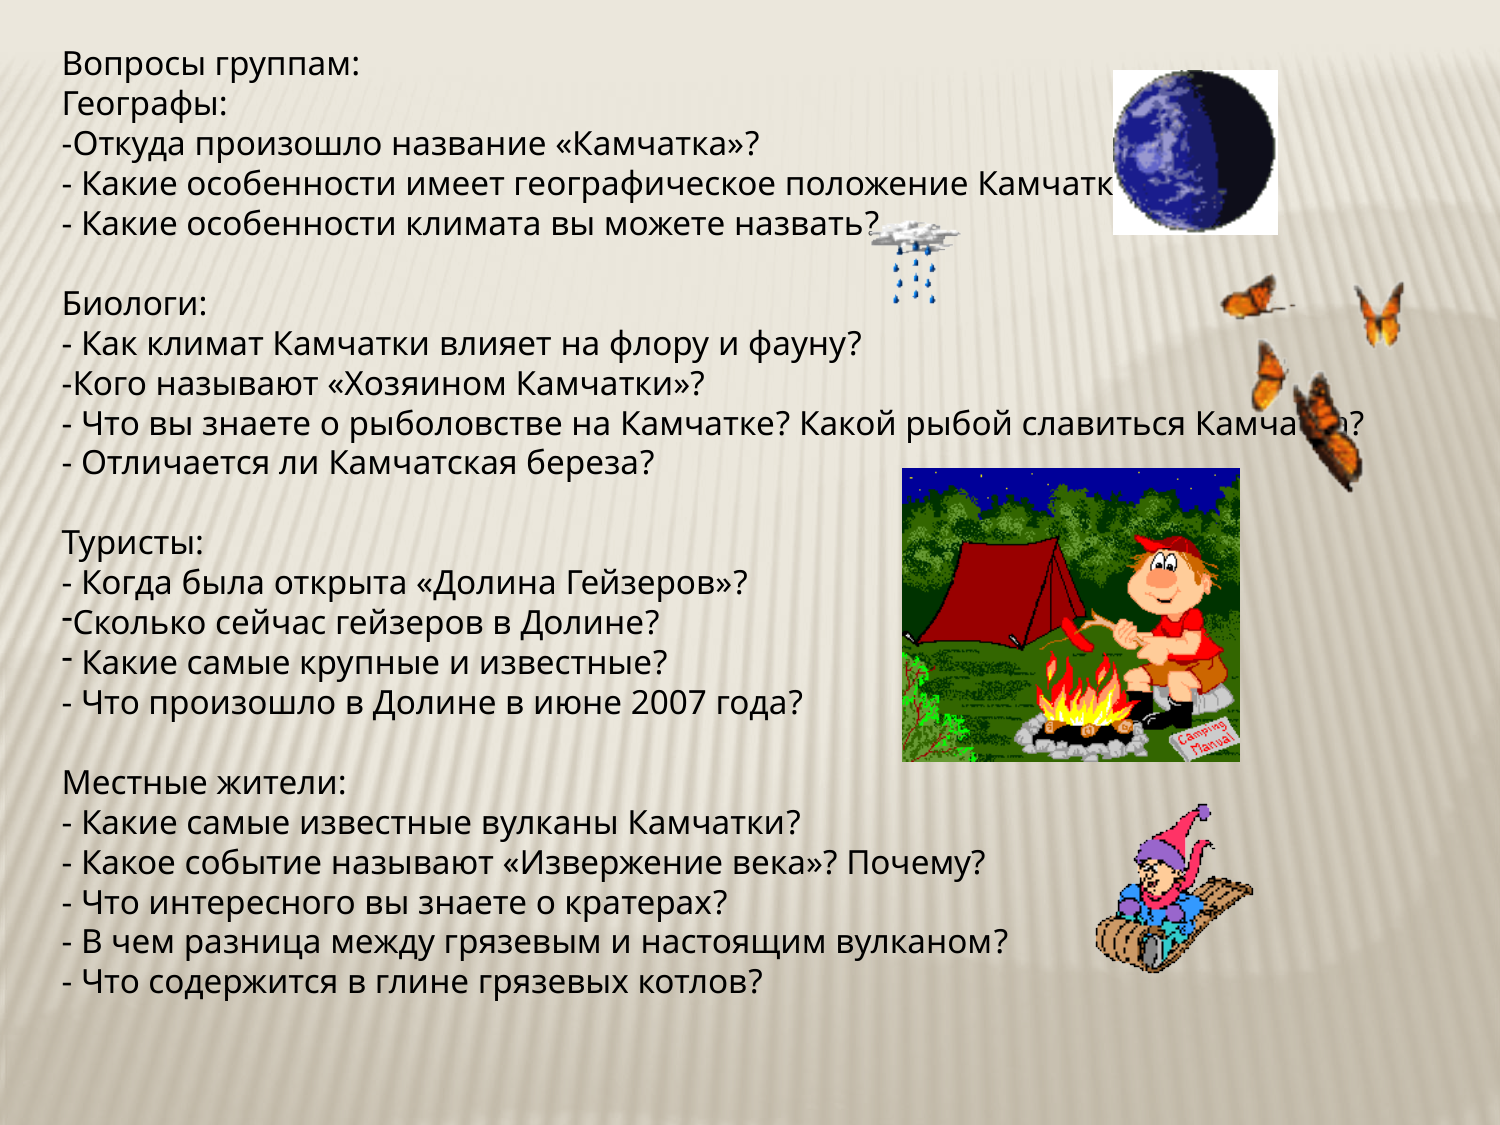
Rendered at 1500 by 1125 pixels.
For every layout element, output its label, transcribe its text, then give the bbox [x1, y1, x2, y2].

picture [1112, 70, 1278, 235]
picture [1066, 800, 1266, 1001]
picture [902, 257, 1419, 762]
text_box Вопросы группам: Географы: -Откуда произошло название «Камчатка»? - Какие особенности имеет географическое положение Камчатки? - Какие особенности климата вы можете назвать? Биологи: - Как климат Камчатки влияет на флору и фауну? -Кого называют «Хозяином Камчатки»? - Что вы знаете о рыболовстве на Камчатке? Какой рыбой славиться Камчатка? - Отличается ли Камчатская береза? Туристы: - Когда была открыта «Долина Гейзеров»? Сколько сейчас гейзеров в Долине? Какие самые крупные и известные? - Что произошло в Долине в июне 2007 года? Местные жители: - Какие самые известные вулканы Камчатки? - Какое событие называют «Извержение века»? Почему? - Что интересного вы знаете о кратерах? - В чем разница между грязевым и настоящим вулканом? - Что содержится в глине грязевых котлов? [46, 35, 1465, 1125]
picture [843, 198, 985, 308]
